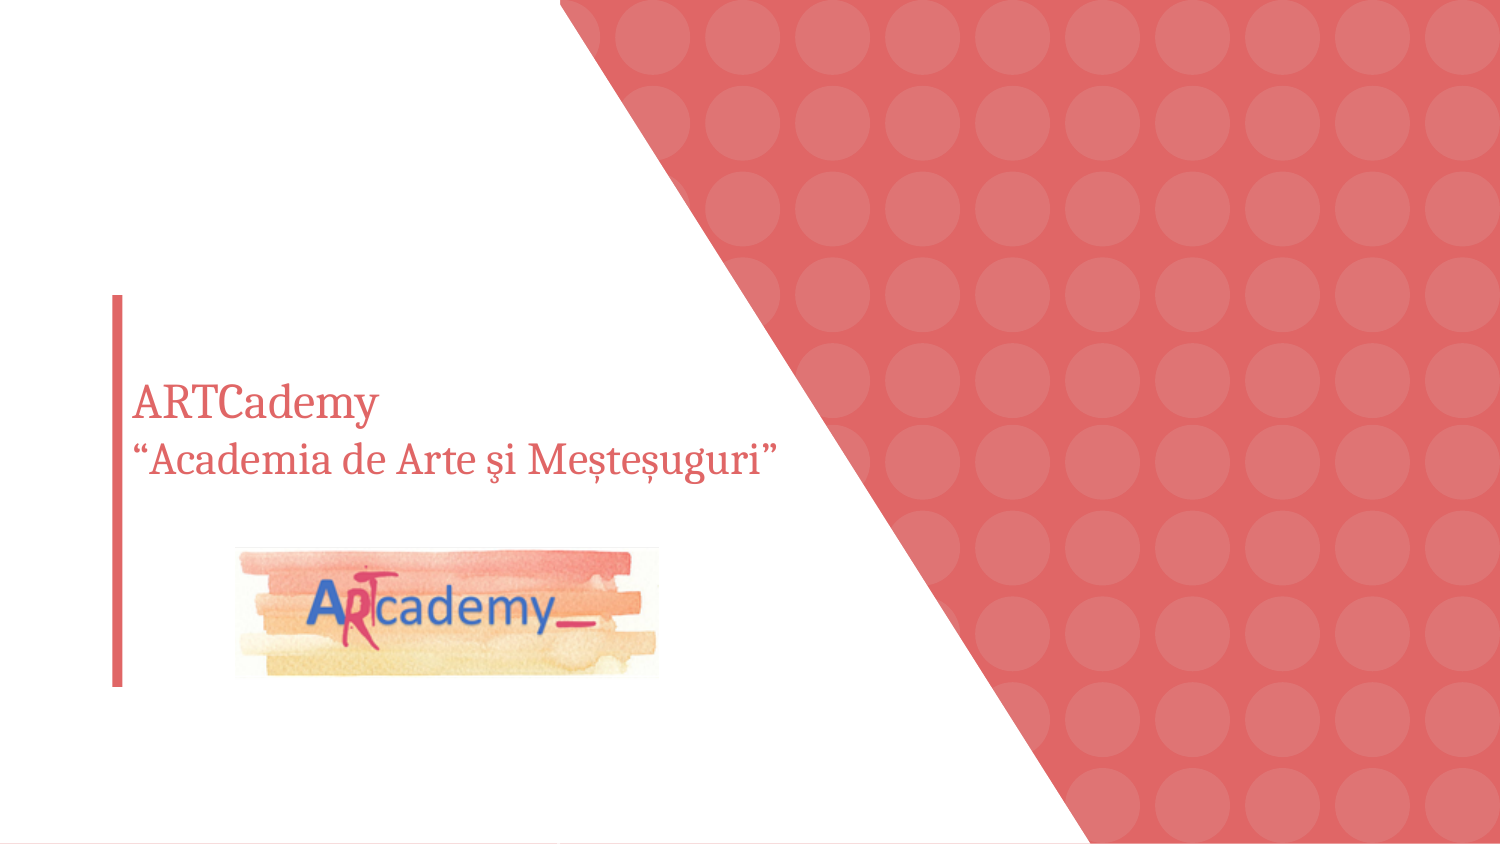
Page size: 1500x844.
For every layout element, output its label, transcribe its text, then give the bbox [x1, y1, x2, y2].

picture [234, 522, 660, 725]
title ARTCademy “Academia de Arte şi Meşteşuguri” [117, 288, 902, 499]
subtitle [151, 498, 968, 701]
